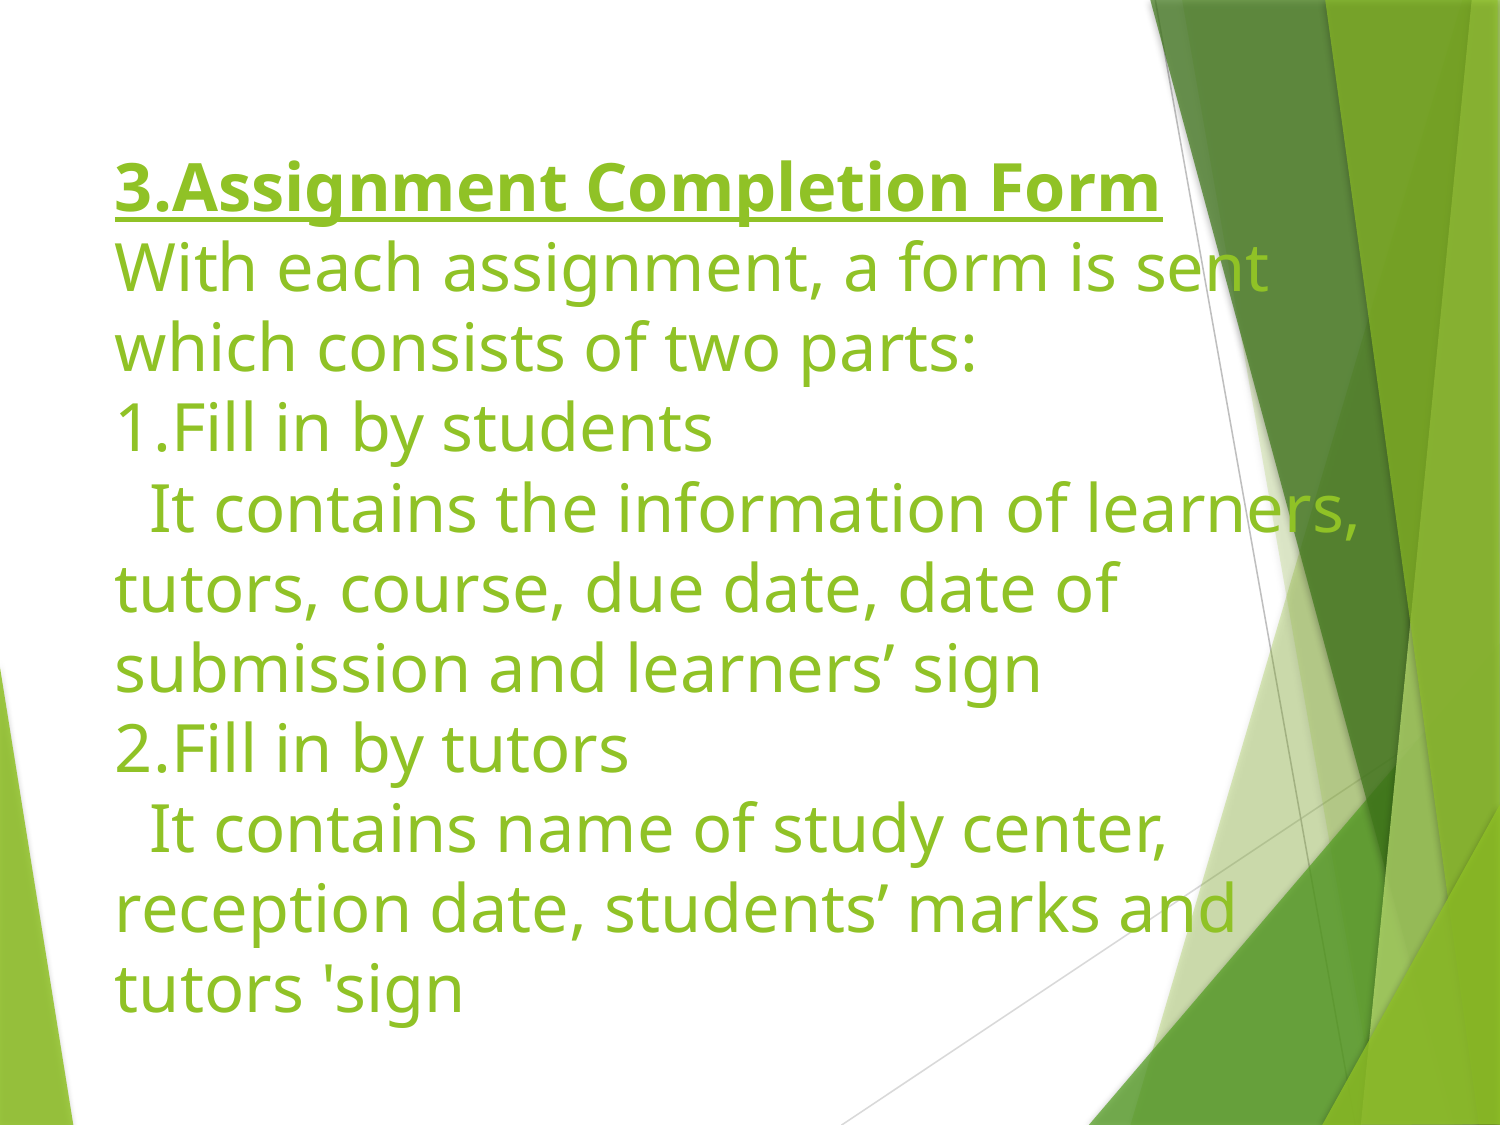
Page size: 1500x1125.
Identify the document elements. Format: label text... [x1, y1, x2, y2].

title 3.Assignment Completion Form With each assignment, a form is sent which consists of two parts: 1.Fill in by students It contains the information of learners, tutors, course, due date, date of submission and learners’ sign 2.Fill in by tutors It contains name of study center, reception date, students’ marks and tutors 'sign [99, 137, 1450, 1063]
